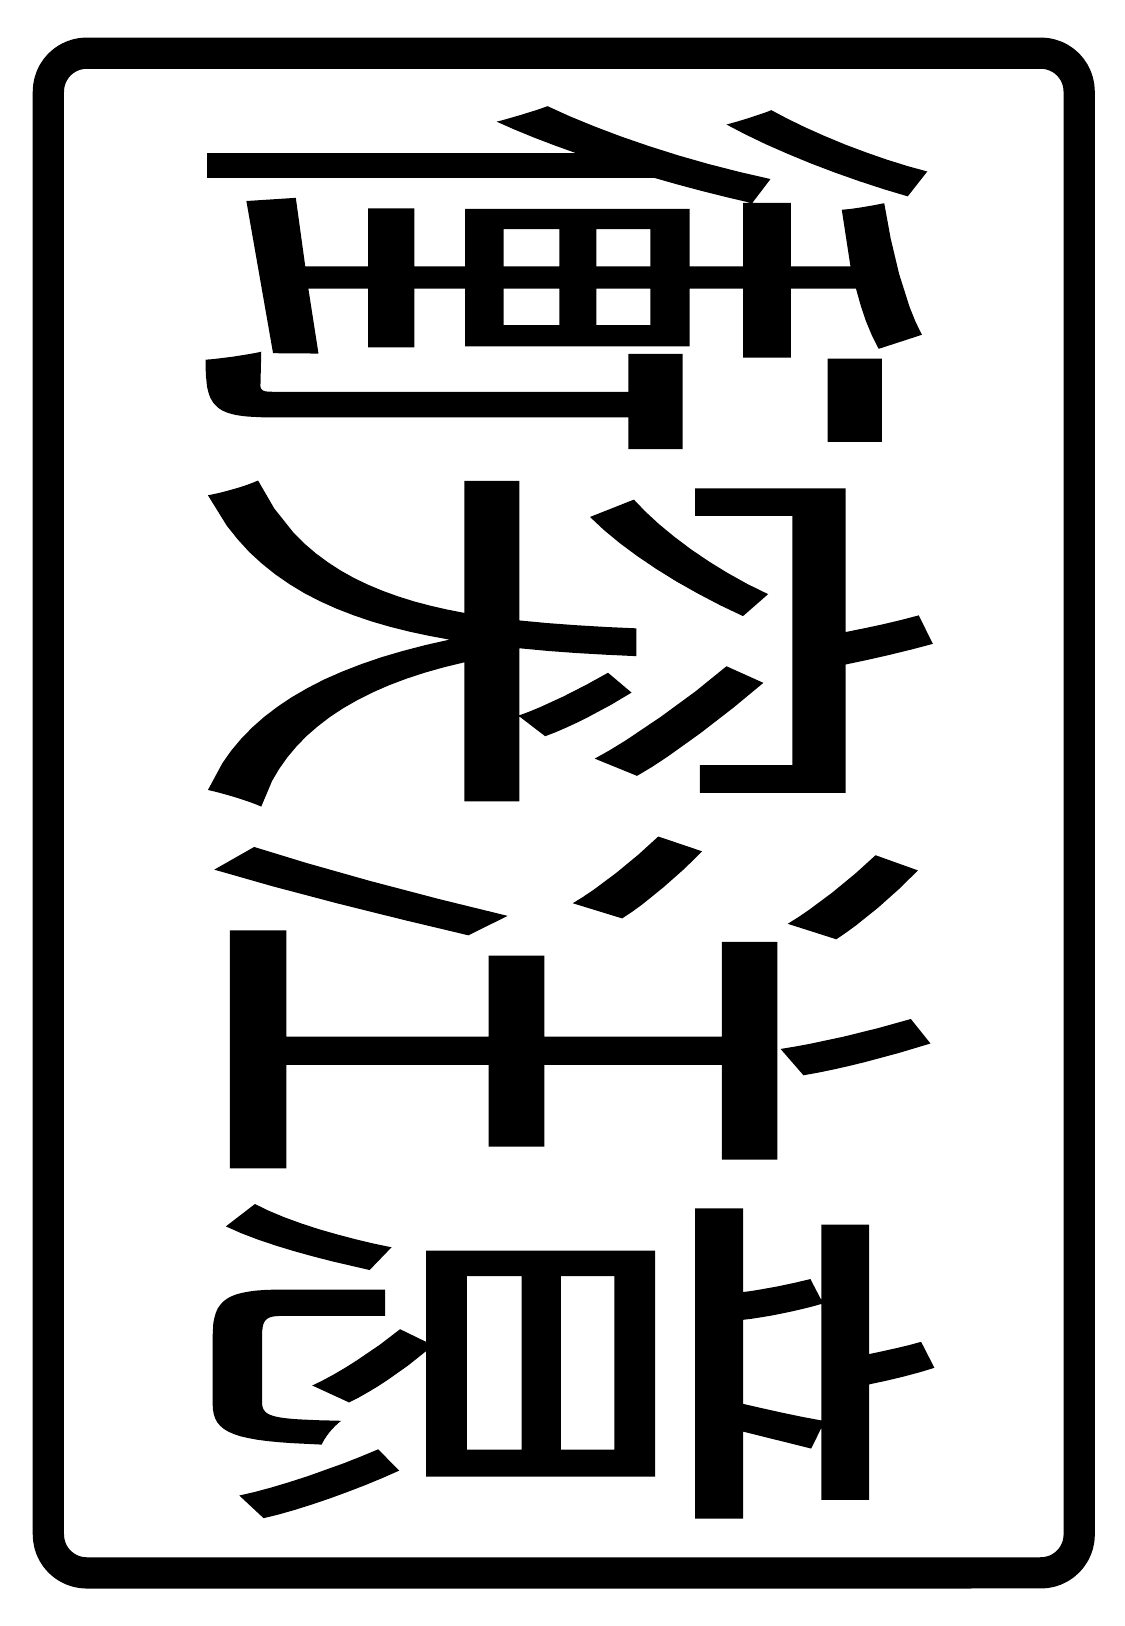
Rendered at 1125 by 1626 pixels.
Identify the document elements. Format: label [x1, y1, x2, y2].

text_box [46, 51, 1082, 1576]
